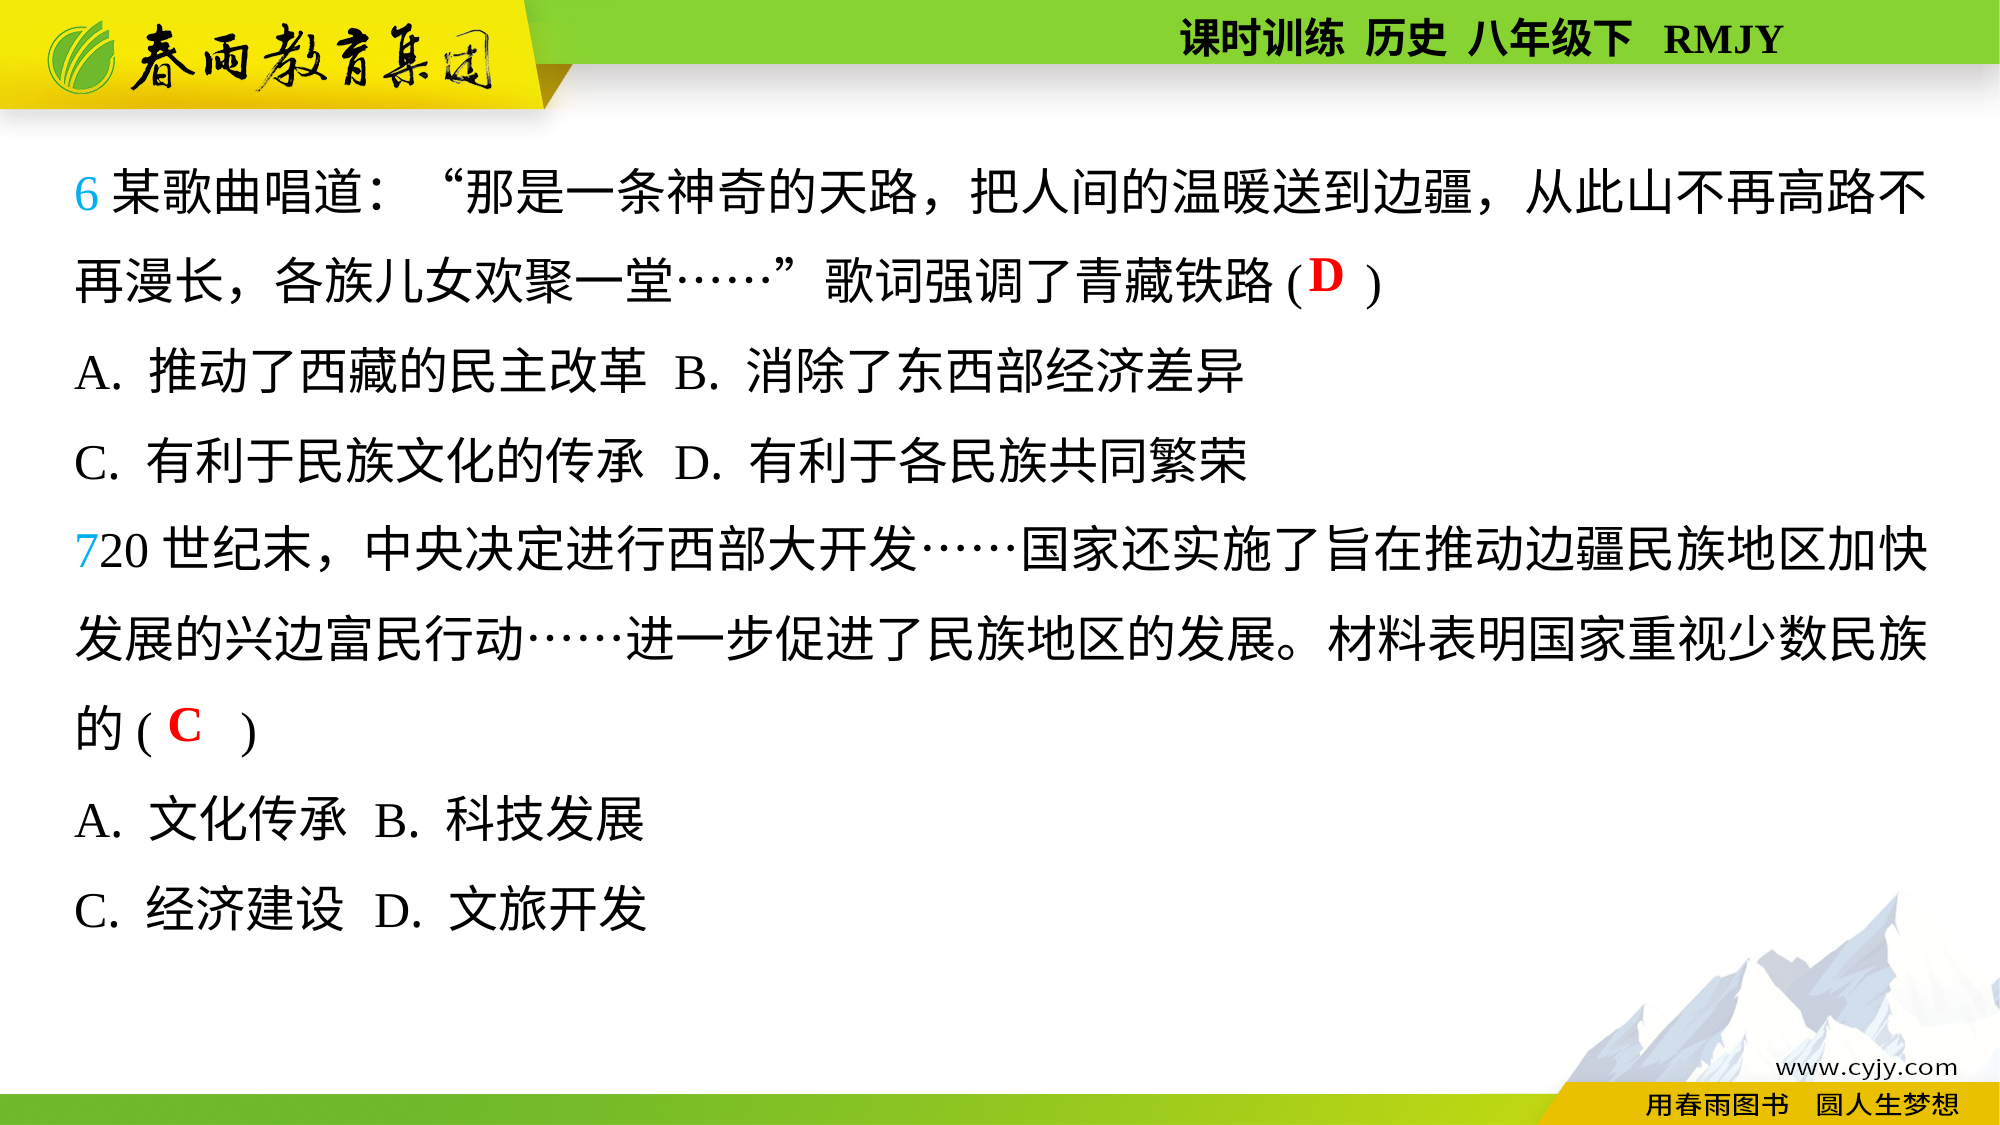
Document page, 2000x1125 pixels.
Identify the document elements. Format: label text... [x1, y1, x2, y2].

text_box C [152, 683, 219, 759]
text_box 720世纪末，中央决定进行西部大开发……国家还实施了旨在推动边疆民族地区加快发展的兴边富民行动……进一步促进了民族地区的发展。材料表明国家重视少数民族的( ) A. 文化传承 B. 科技发展 C. 经济建设 D. 文旅开发 [59, 479, 1944, 945]
text_box D [1294, 234, 1360, 310]
list 6某歌曲唱道：“那是一条神奇的天路，把人间的温暖送到边疆，从此山不再高路不再漫长，各族儿女欢聚一堂……”歌词强调了青藏铁路( ) A. 推动了西藏的民主改革 B. 消除了东西部经济差异 C. 有利于民族文化的传承 D. 有利于各民族共同繁荣 [59, 122, 1944, 479]
picture [0, 0, 2000, 1125]
